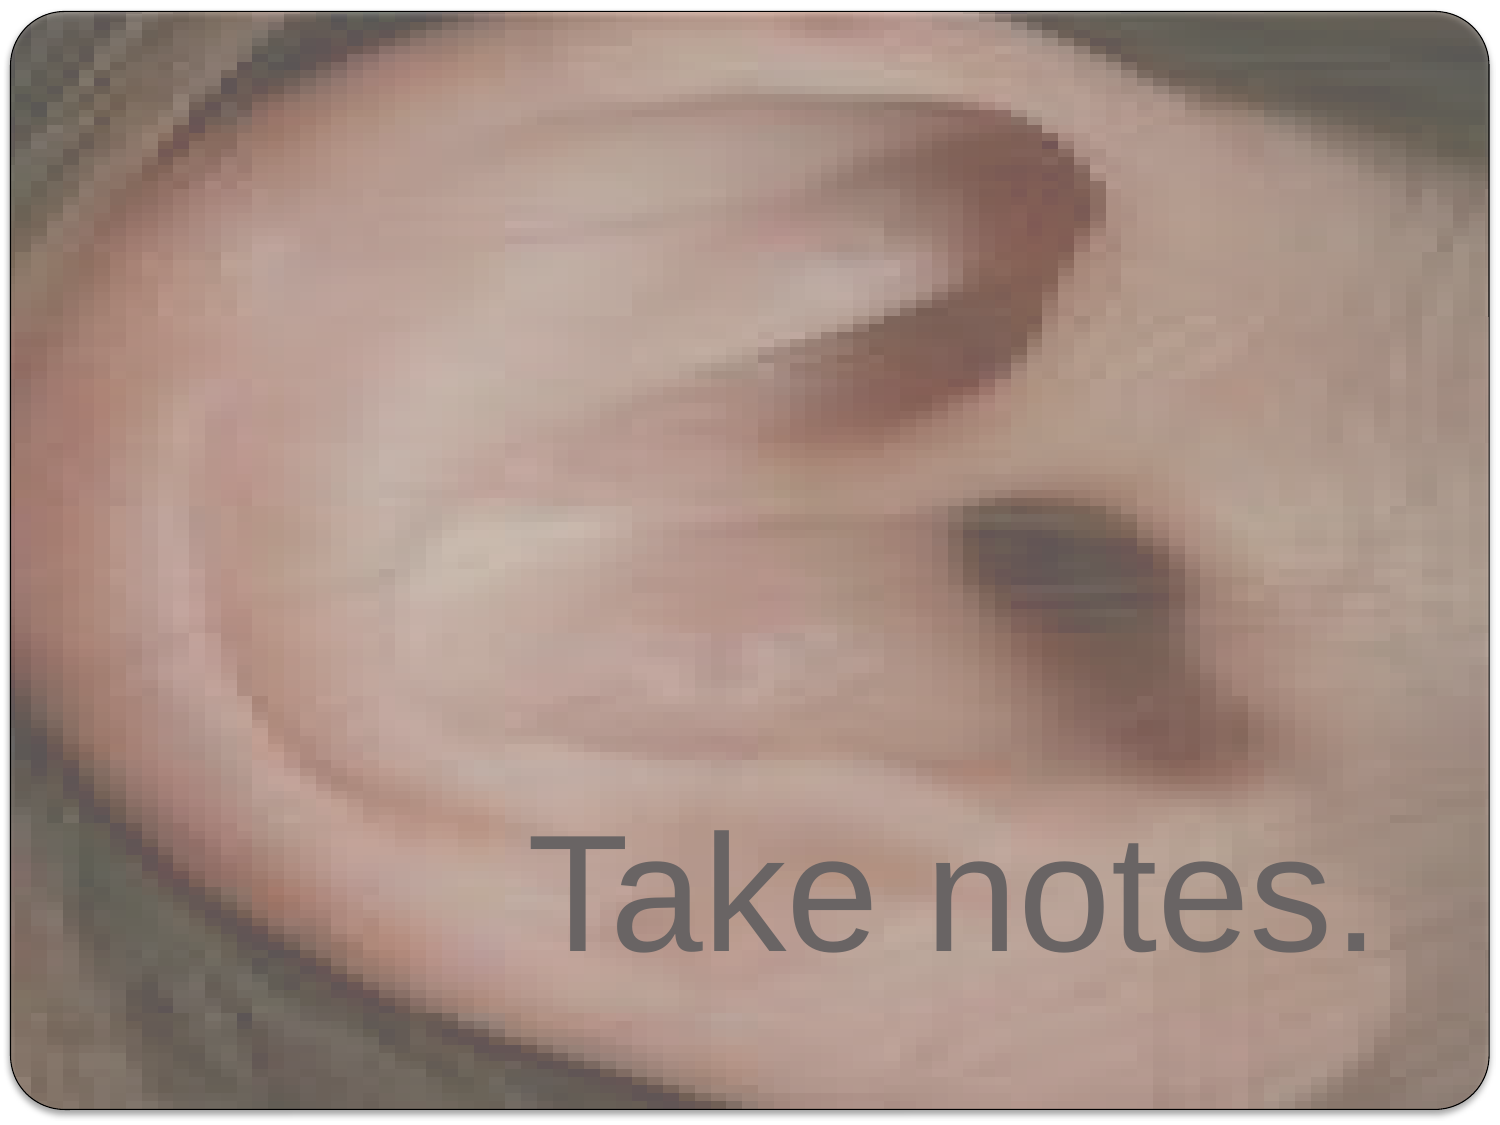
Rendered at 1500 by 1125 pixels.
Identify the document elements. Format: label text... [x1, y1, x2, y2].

title Take notes. [512, 812, 1500, 1000]
